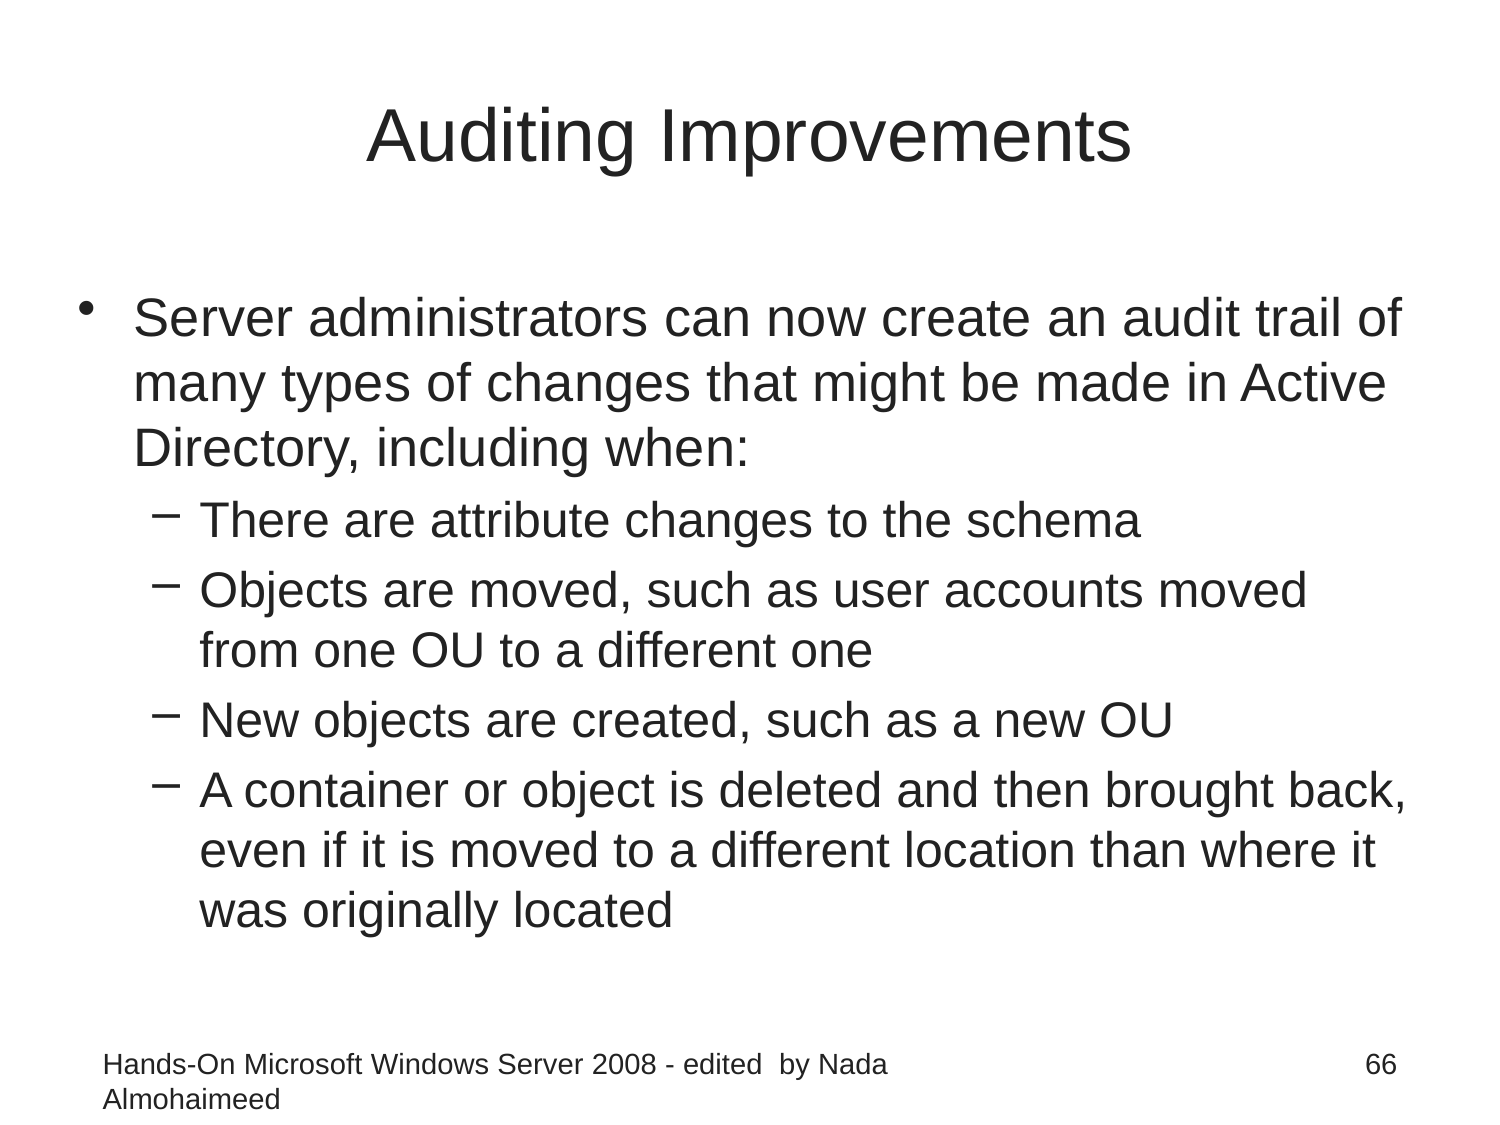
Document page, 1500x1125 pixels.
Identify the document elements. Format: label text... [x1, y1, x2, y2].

title Auditing Improvements [87, 37, 1413, 226]
footer Hands-On Microsoft Windows Server 2008 - edited by Nada Almohaimeed [87, 1037, 1051, 1101]
slide_number 66 [1074, 1037, 1413, 1101]
list Server administrators can now create an audit trail of many types of changes that might be made in Active Directory, including when: There are attribute changes to the schema Objects are moved, such as user accounts moved from one OU to a different one New objects are created, such as a new OU A container or object is deleted and then brought back, even if it is moved to a different location than where it was originally located [62, 274, 1426, 1026]
